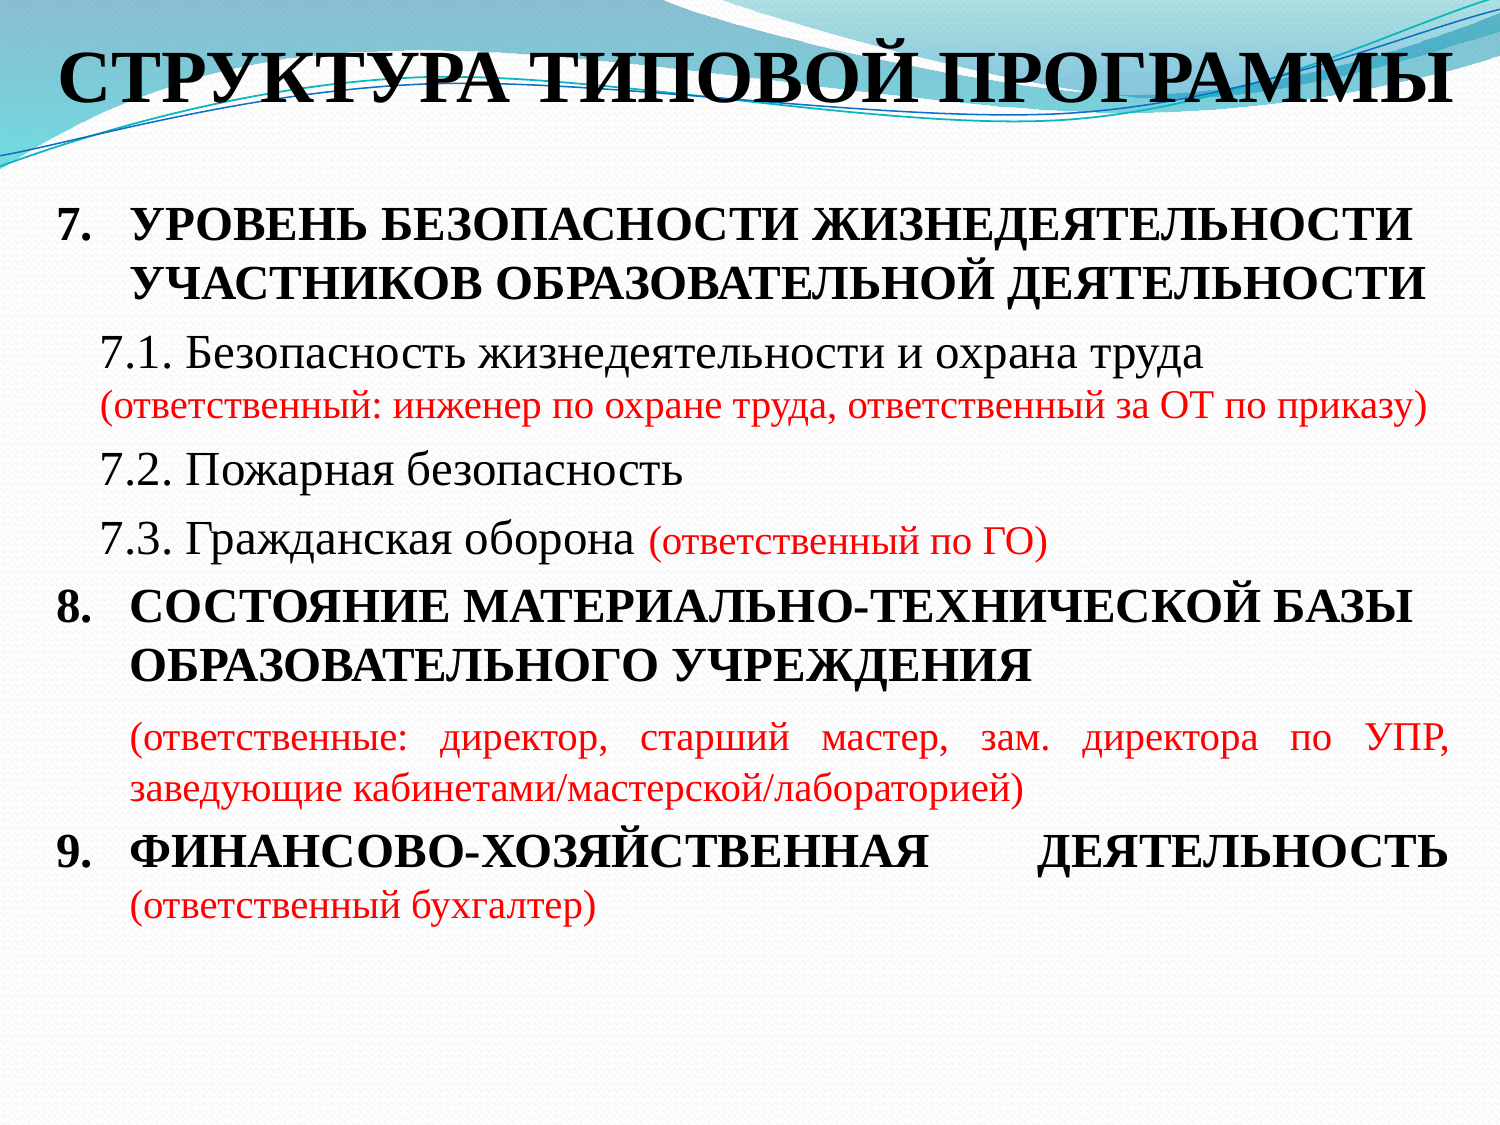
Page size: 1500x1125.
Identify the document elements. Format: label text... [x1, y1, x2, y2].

list УРОВЕНЬ БЕЗОПАСНОСТИ ЖИЗНЕДЕЯТЕЛЬНОСТИ УЧАСТНИКОВ ОБРАЗОВАТЕЛЬНОЙ ДЕЯТЕЛЬНОСТИ 7.1. Безопасность жизнедеятельности и охрана труда (ответственный: инженер по охране труда, ответственный за ОТ по приказу) 7.2. Пожарная безопасность 7.3. Гражданская оборона (ответственный по ГО) СОСТОЯНИЕ МАТЕРИАЛЬНО-ТЕХНИЧЕСКОЙ БАЗЫ ОБРАЗОВАТЕЛЬНОГО УЧРЕЖДЕНИЯ (ответственные: директор, старший мастер, зам. директора по УПР, заведующие кабинетами/мастерской/лабораторией) ФИНАНСОВО-ХОЗЯЙСТВЕННАЯ ДЕЯТЕЛЬНОСТЬ (ответственный бухгалтер) [41, 184, 1467, 1040]
title СТРУКТУРА ТИПОВОЙ ПРОГРАММЫ [53, 0, 1460, 118]
